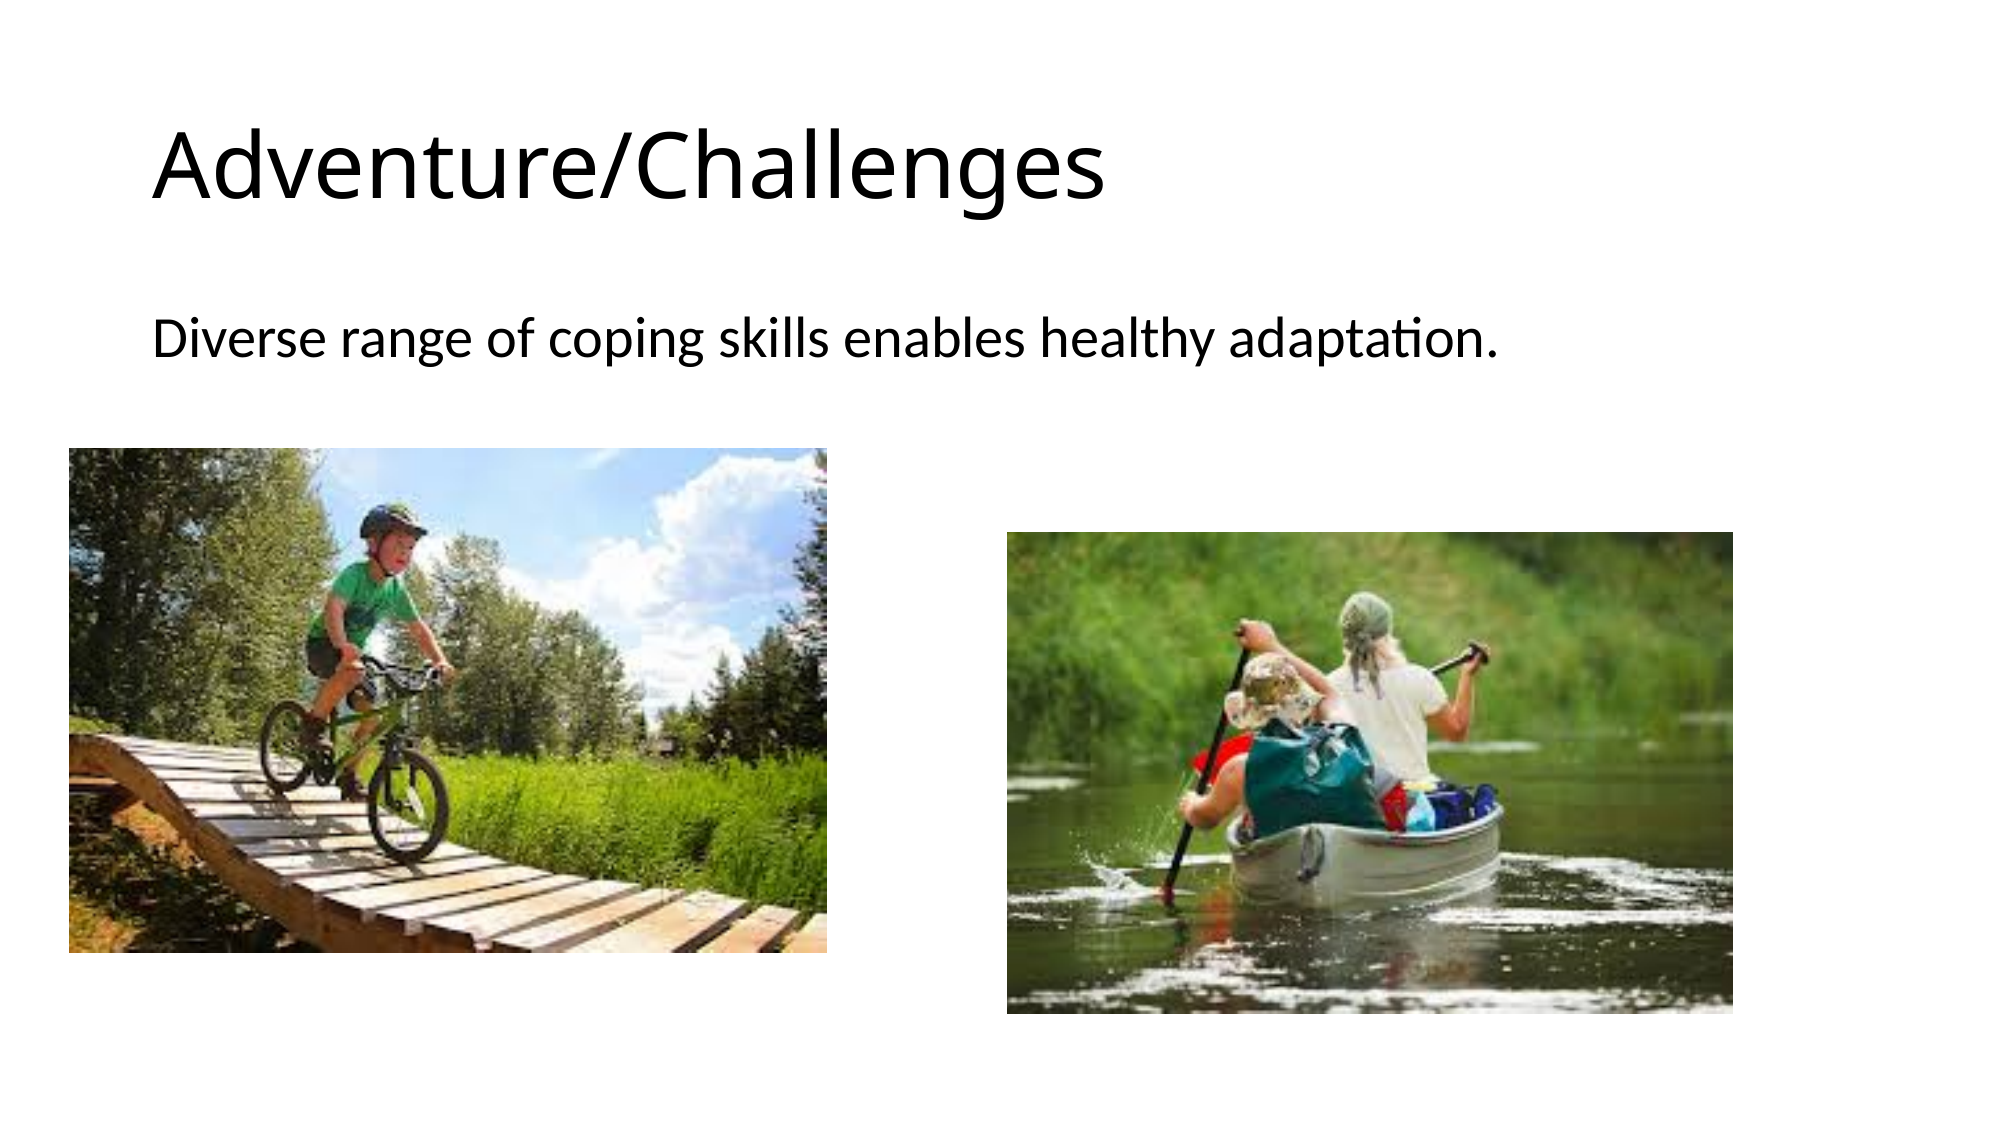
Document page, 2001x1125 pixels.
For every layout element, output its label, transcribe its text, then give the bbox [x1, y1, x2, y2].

picture [1007, 532, 1733, 1014]
list Diverse range of coping skills enables healthy adaptation. [137, 299, 1863, 1014]
picture [69, 448, 827, 953]
title Adventure/Challenges [137, 59, 1863, 278]
